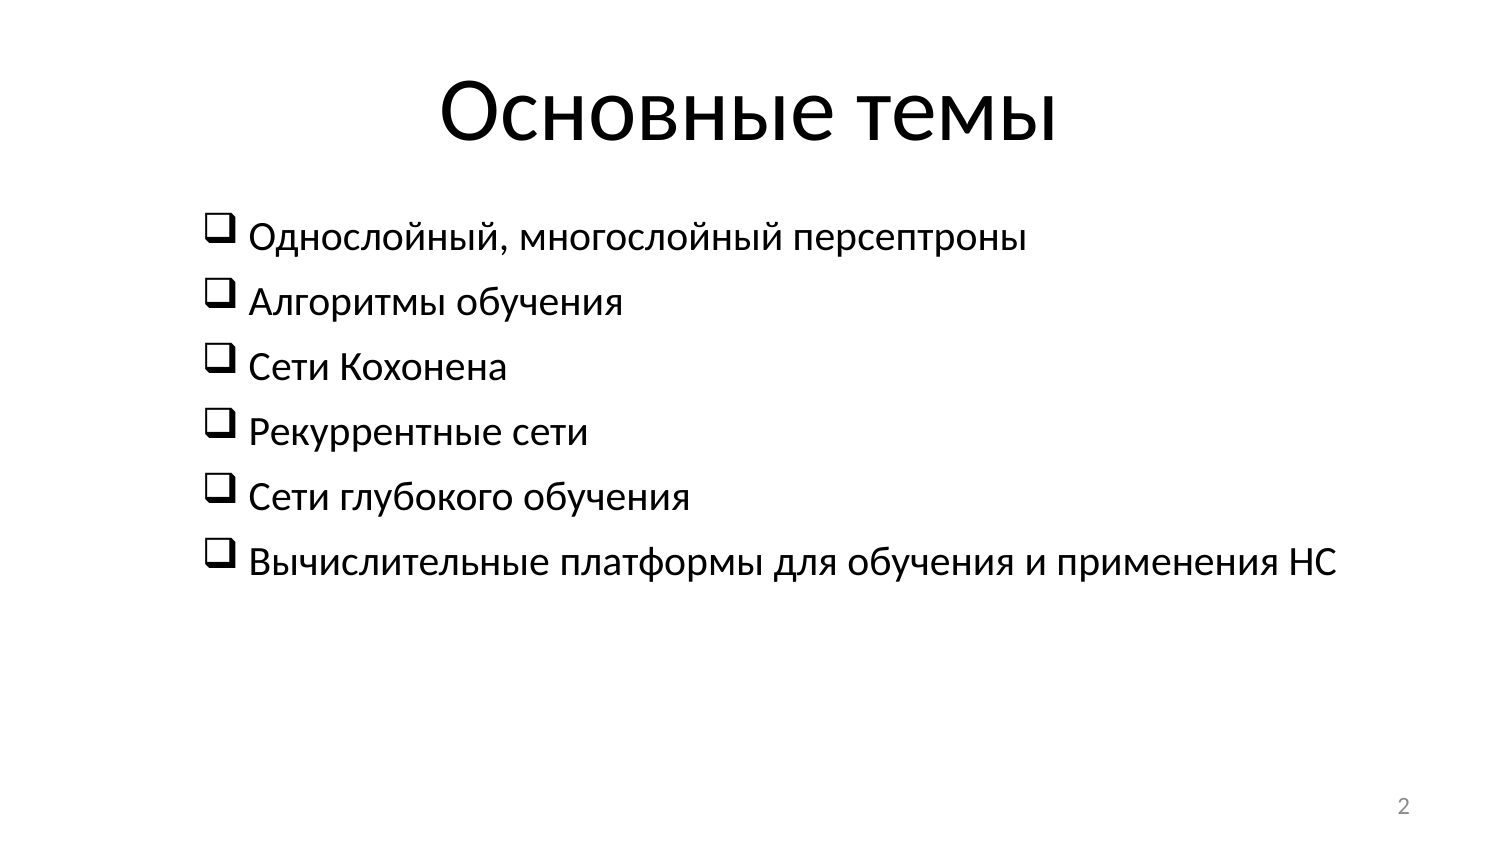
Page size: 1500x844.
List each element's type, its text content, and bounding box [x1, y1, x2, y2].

slide_number 2 [1074, 782, 1425, 827]
title Основные темы [75, 33, 1425, 175]
text_box Однослойный, многослойный персептроны Алгоритмы обучения Сети Кохонена Рекуррентные сети Сети глубокого обучения Вычислительные платформы для обучения и применения НС [187, 186, 1353, 591]
